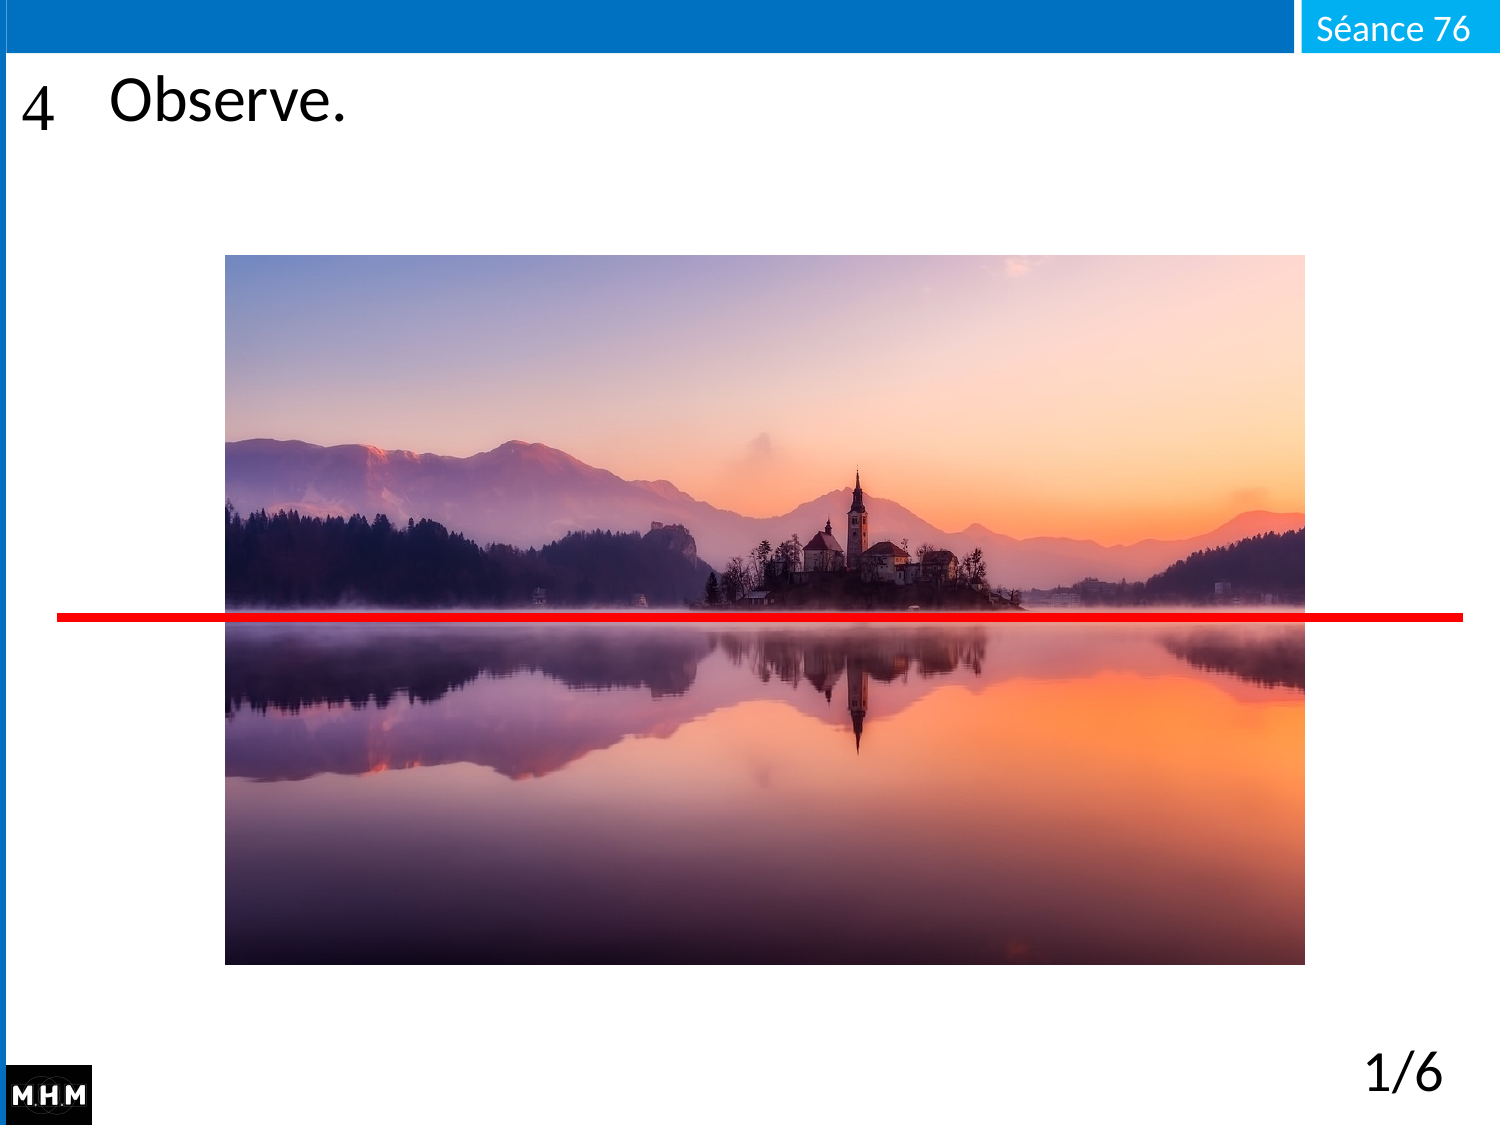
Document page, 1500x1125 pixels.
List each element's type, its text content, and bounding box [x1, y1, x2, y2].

title Observe. [94, 57, 1389, 144]
picture [225, 618, 1305, 965]
picture [225, 255, 1305, 617]
text_box 1/6 [1319, 1026, 1488, 1111]
picture [6, 1065, 92, 1125]
